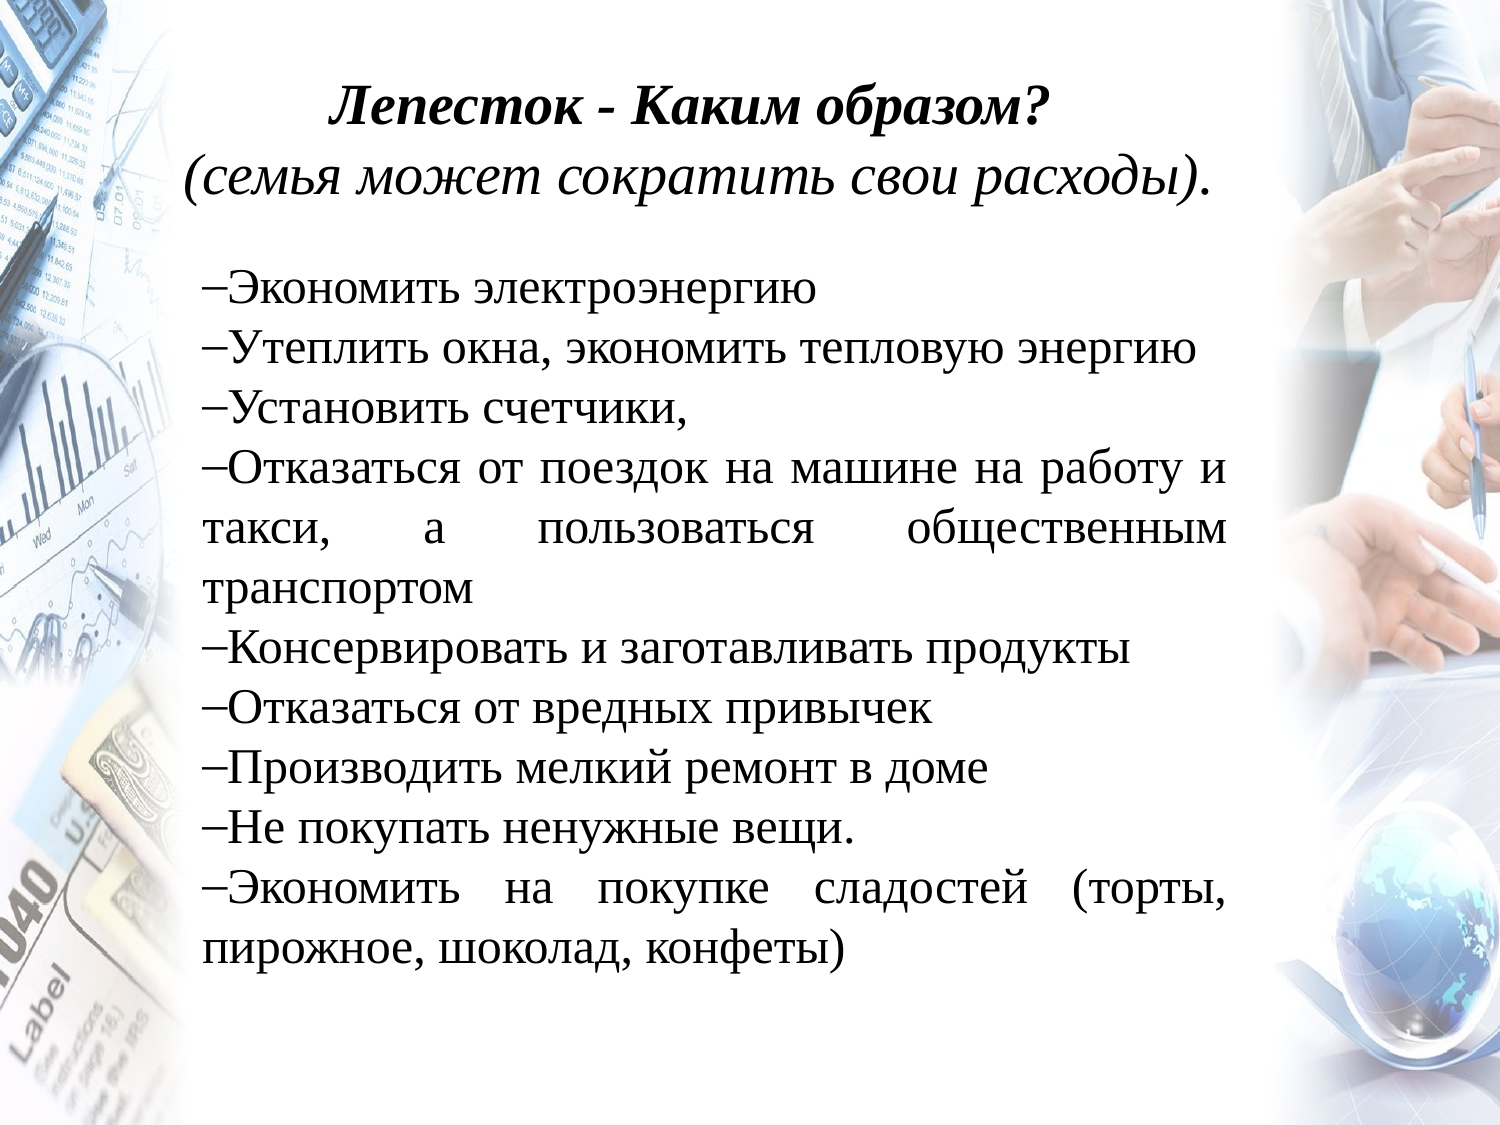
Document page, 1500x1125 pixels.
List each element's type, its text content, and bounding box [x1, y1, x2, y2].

text_box Лепесток - Каким образом? (семья может сократить свои расходы). [46, 58, 1336, 259]
picture [0, 0, 1500, 1125]
text_box Экономить электроэнергию Утеплить окна, экономить тепловую энергию Установить счетчики, Отказаться от поездок на машине на работу и такси, а пользоваться общественным транспортом Консервировать и заготавливать продукты Отказаться от вредных привычек Производить мелкий ремонт в доме Не покупать ненужные вещи. Экономить на покупке сладостей (торты, пирожное, шоколад, конфеты) [187, 246, 1243, 1026]
